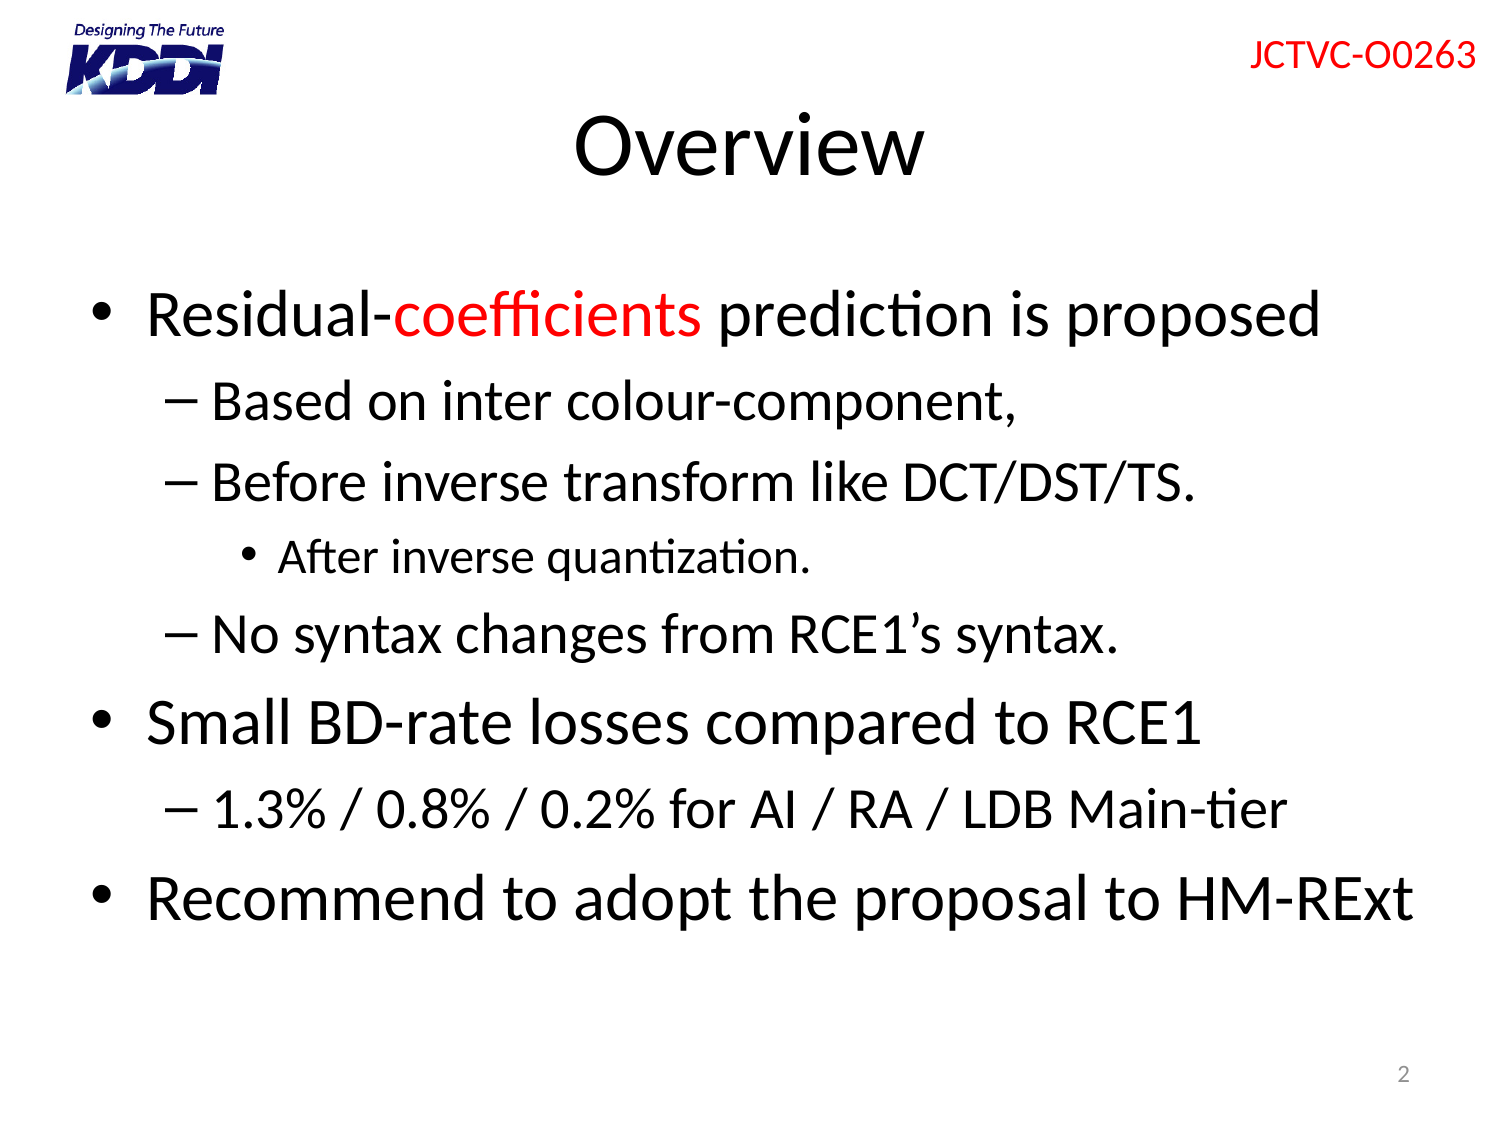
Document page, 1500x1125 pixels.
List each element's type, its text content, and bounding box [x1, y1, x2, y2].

list Residual-coefficients prediction is proposed Based on inter colour-component, Before inverse transform like DCT/DST/TS. After inverse quantization. No syntax changes from RCE1’s syntax. Small BD-rate losses compared to RCE1 1.3% / 0.8% / 0.2% for AI / RA / LDB Main-tier Recommend to adopt the proposal to HM-RExt [74, 262, 1459, 1006]
slide_number 2 [1074, 1042, 1425, 1103]
title Overview [74, 44, 1426, 233]
picture [61, 18, 236, 100]
